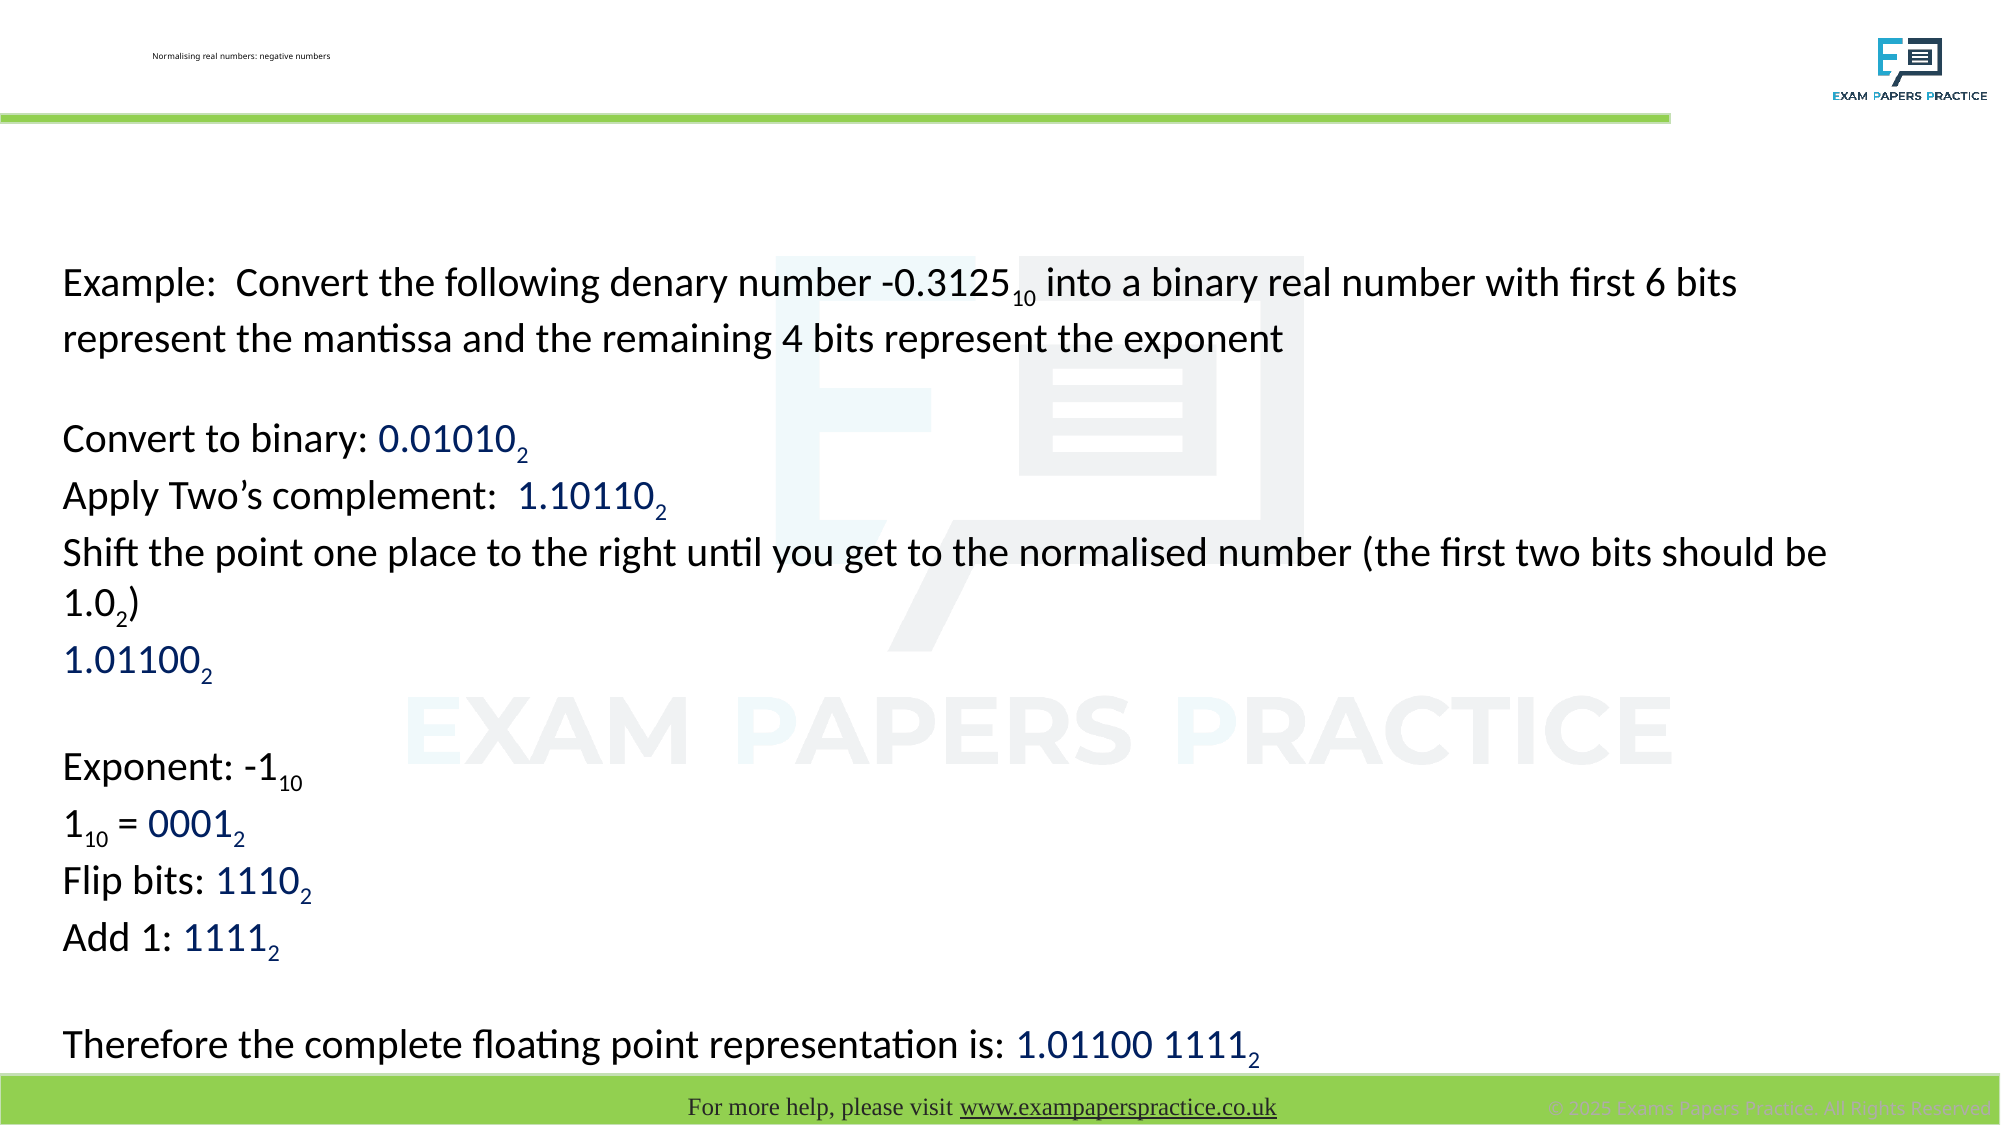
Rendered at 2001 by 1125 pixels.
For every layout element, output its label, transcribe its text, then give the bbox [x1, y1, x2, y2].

text_box Example: Convert the following denary number -0.312510 into a binary real number with first 6 bits represent the mantissa and the remaining 4 bits represent the exponent Convert to binary: 0.010102 Apply Two’s complement: 1.101102 Shift the point one place to the right until you get to the normalised number (the first two bits should be 1.02) 1.011002 Exponent: -110 110 = 00012 Flip bits: 11102 Add 1: 11112 Therefore the complete floating point representation is: 1.01100 11112 [47, 247, 1863, 1125]
title Normalising real numbers: negative numbers [137, 44, 1863, 70]
